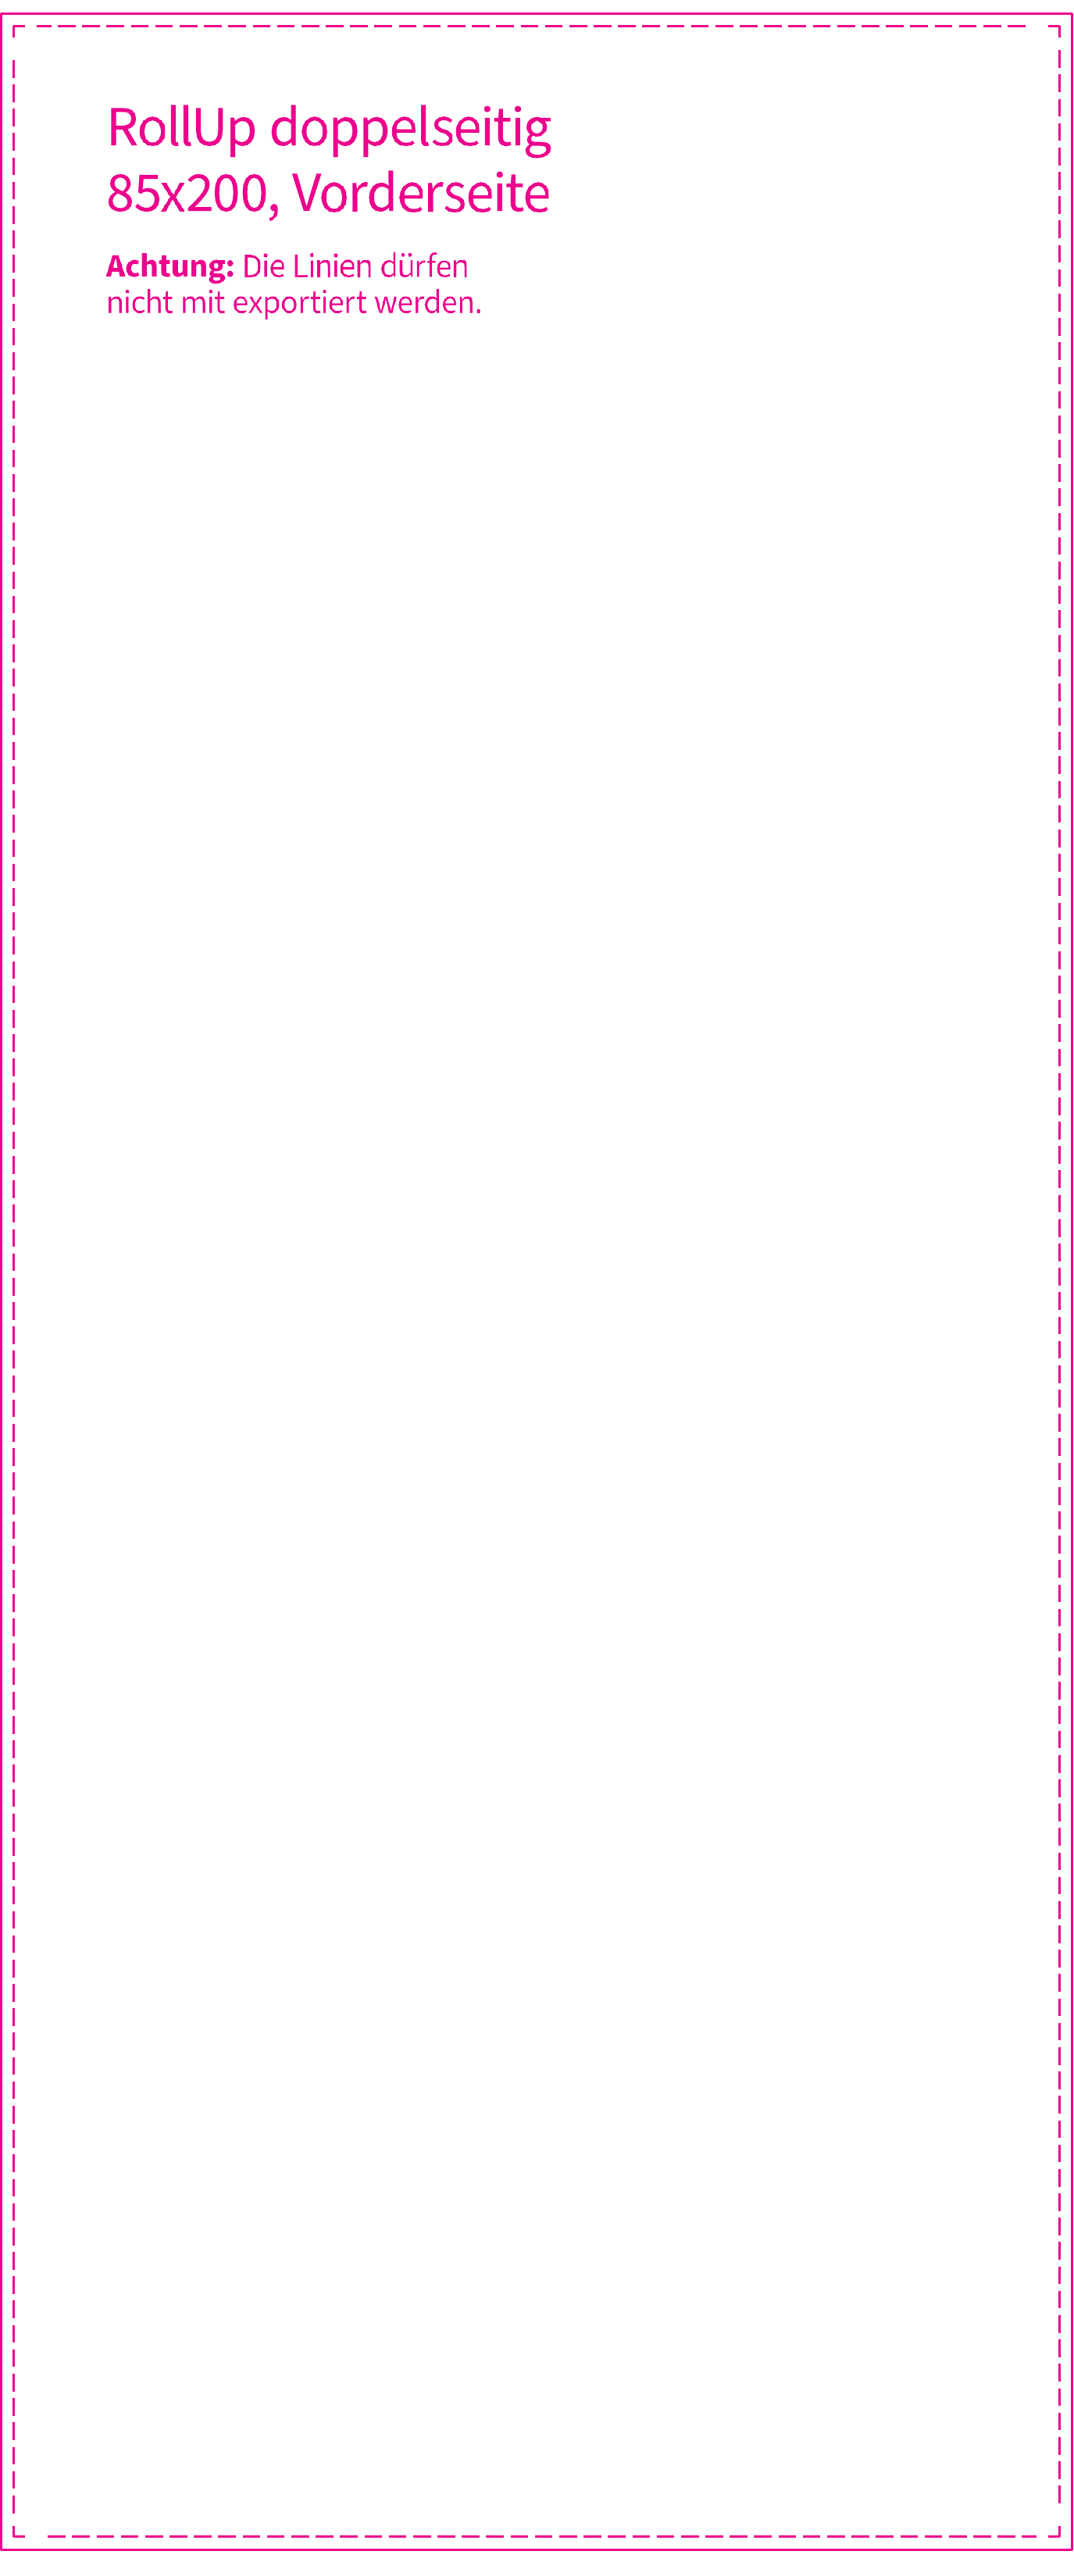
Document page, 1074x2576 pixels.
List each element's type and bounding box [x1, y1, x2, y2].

text_box [291, 173, 348, 212]
picture [432, 116, 453, 146]
picture [160, 183, 185, 212]
text_box [398, 171, 549, 212]
text_box [352, 170, 394, 212]
picture [391, 116, 416, 146]
text_box [105, 252, 480, 320]
picture [269, 204, 278, 221]
picture [455, 116, 480, 146]
picture [302, 116, 327, 146]
picture [139, 116, 166, 146]
